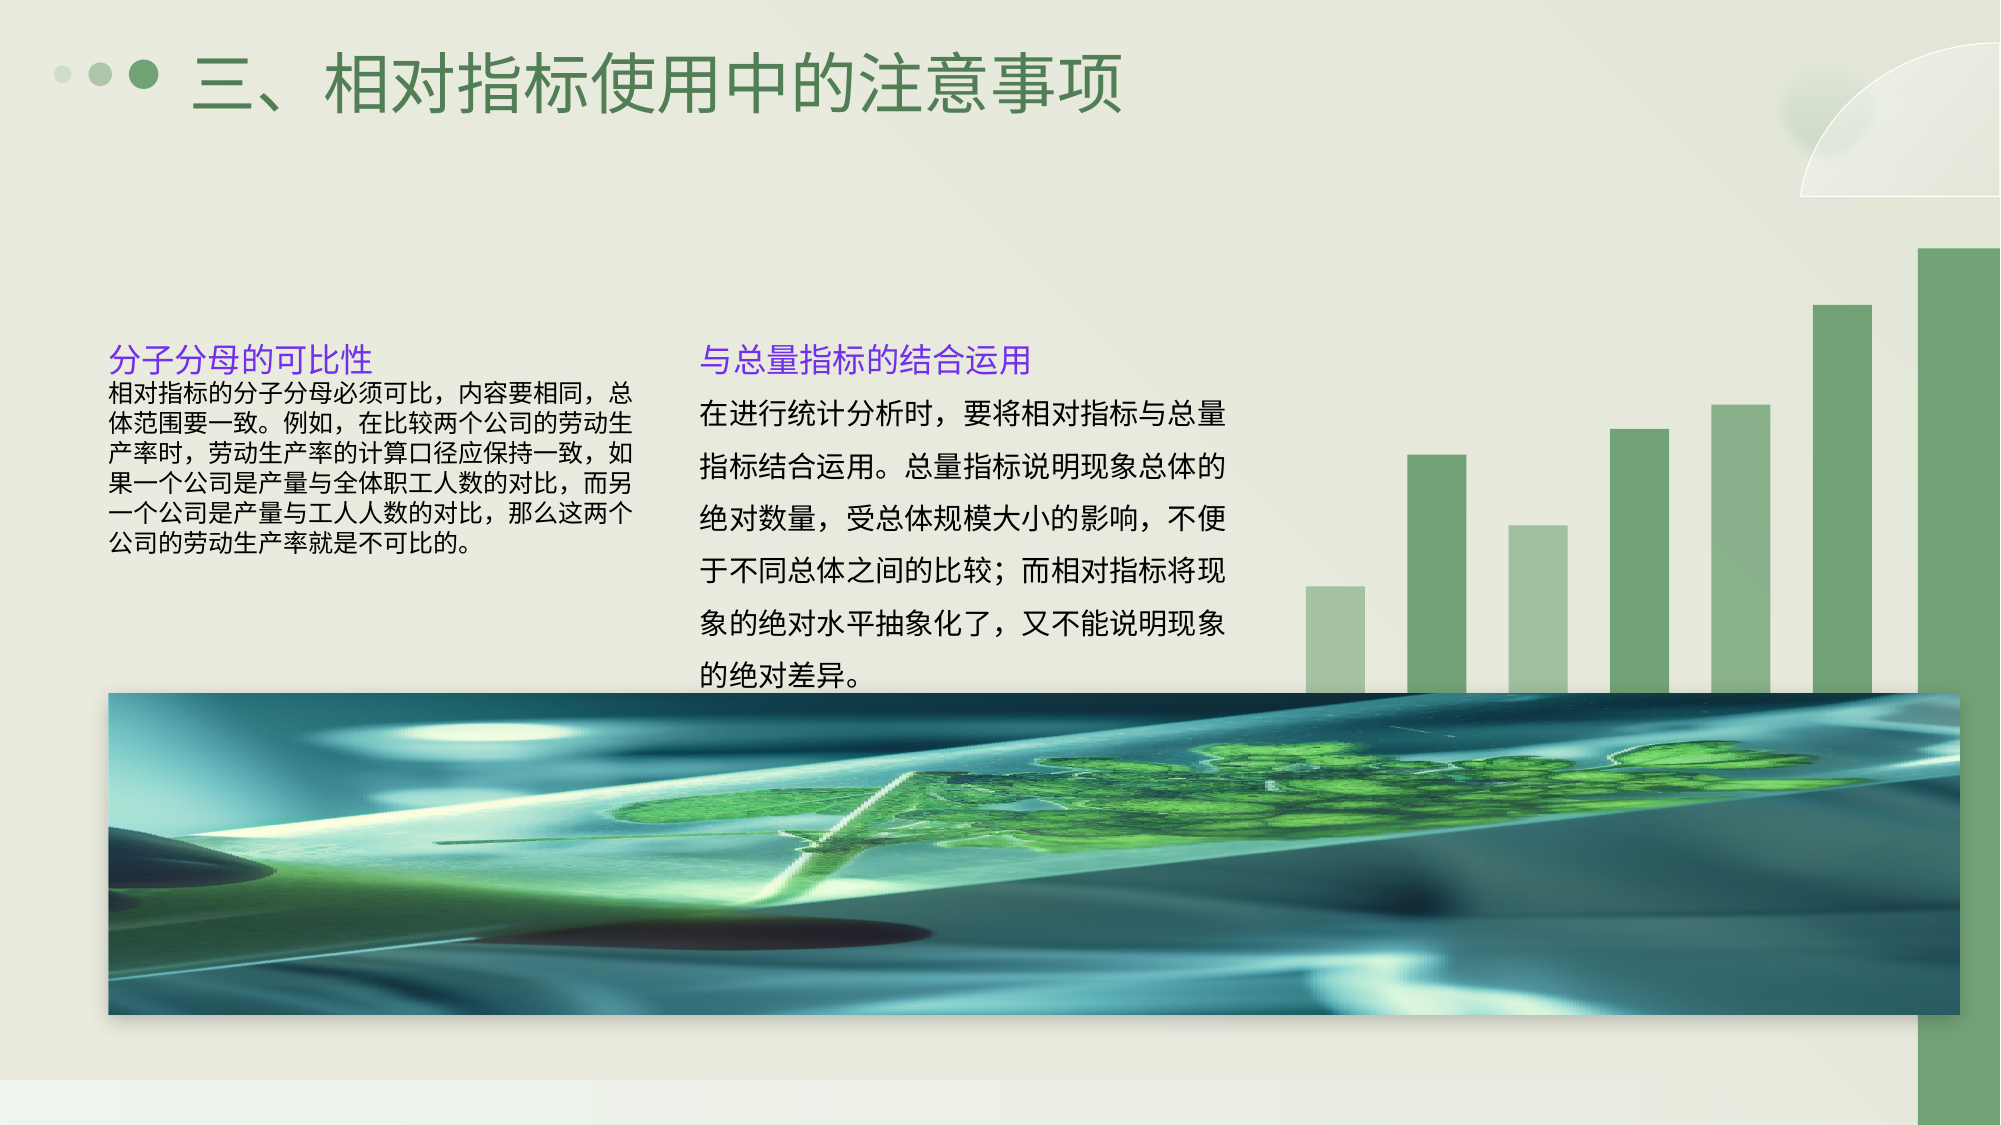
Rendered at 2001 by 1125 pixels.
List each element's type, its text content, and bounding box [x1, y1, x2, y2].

text_box 与总量指标的结合运用 [699, 314, 1234, 379]
text_box [1711, 404, 1771, 689]
text_box 相对指标的分子分母必须可比，内容要相同，总体范围要一致。例如，在比较两个公司的劳动生产率时，劳动生产率的计算口径应保持一致，如果一个公司是产量与全体职工人数的对比，而另一个公司是产量与工人人数的对比，那么这两个公司的劳动生产率就是不可比的。 [108, 379, 642, 662]
text_box 在进行统计分析时，要将相对指标与总量指标结合运用。总量指标说明现象总体的绝对数量，受总体规模大小的影响，不便于不同总体之间的比较；而相对指标将现象的绝对水平抽象化了，又不能说明现象的绝对差异。 [699, 379, 1234, 662]
text_box [1917, 248, 2000, 1125]
text_box [88, 62, 113, 87]
text_box [1305, 586, 1365, 689]
text_box [1407, 454, 1467, 689]
text_box [1610, 428, 1670, 689]
text_box [1508, 525, 1568, 689]
text_box 三、相对指标使用中的注意事项 [189, 38, 1973, 110]
text_box [1812, 304, 1872, 689]
text_box [128, 59, 159, 89]
picture [108, 693, 1960, 1015]
text_box 分子分母的可比性 [108, 314, 642, 379]
text_box [53, 65, 72, 84]
